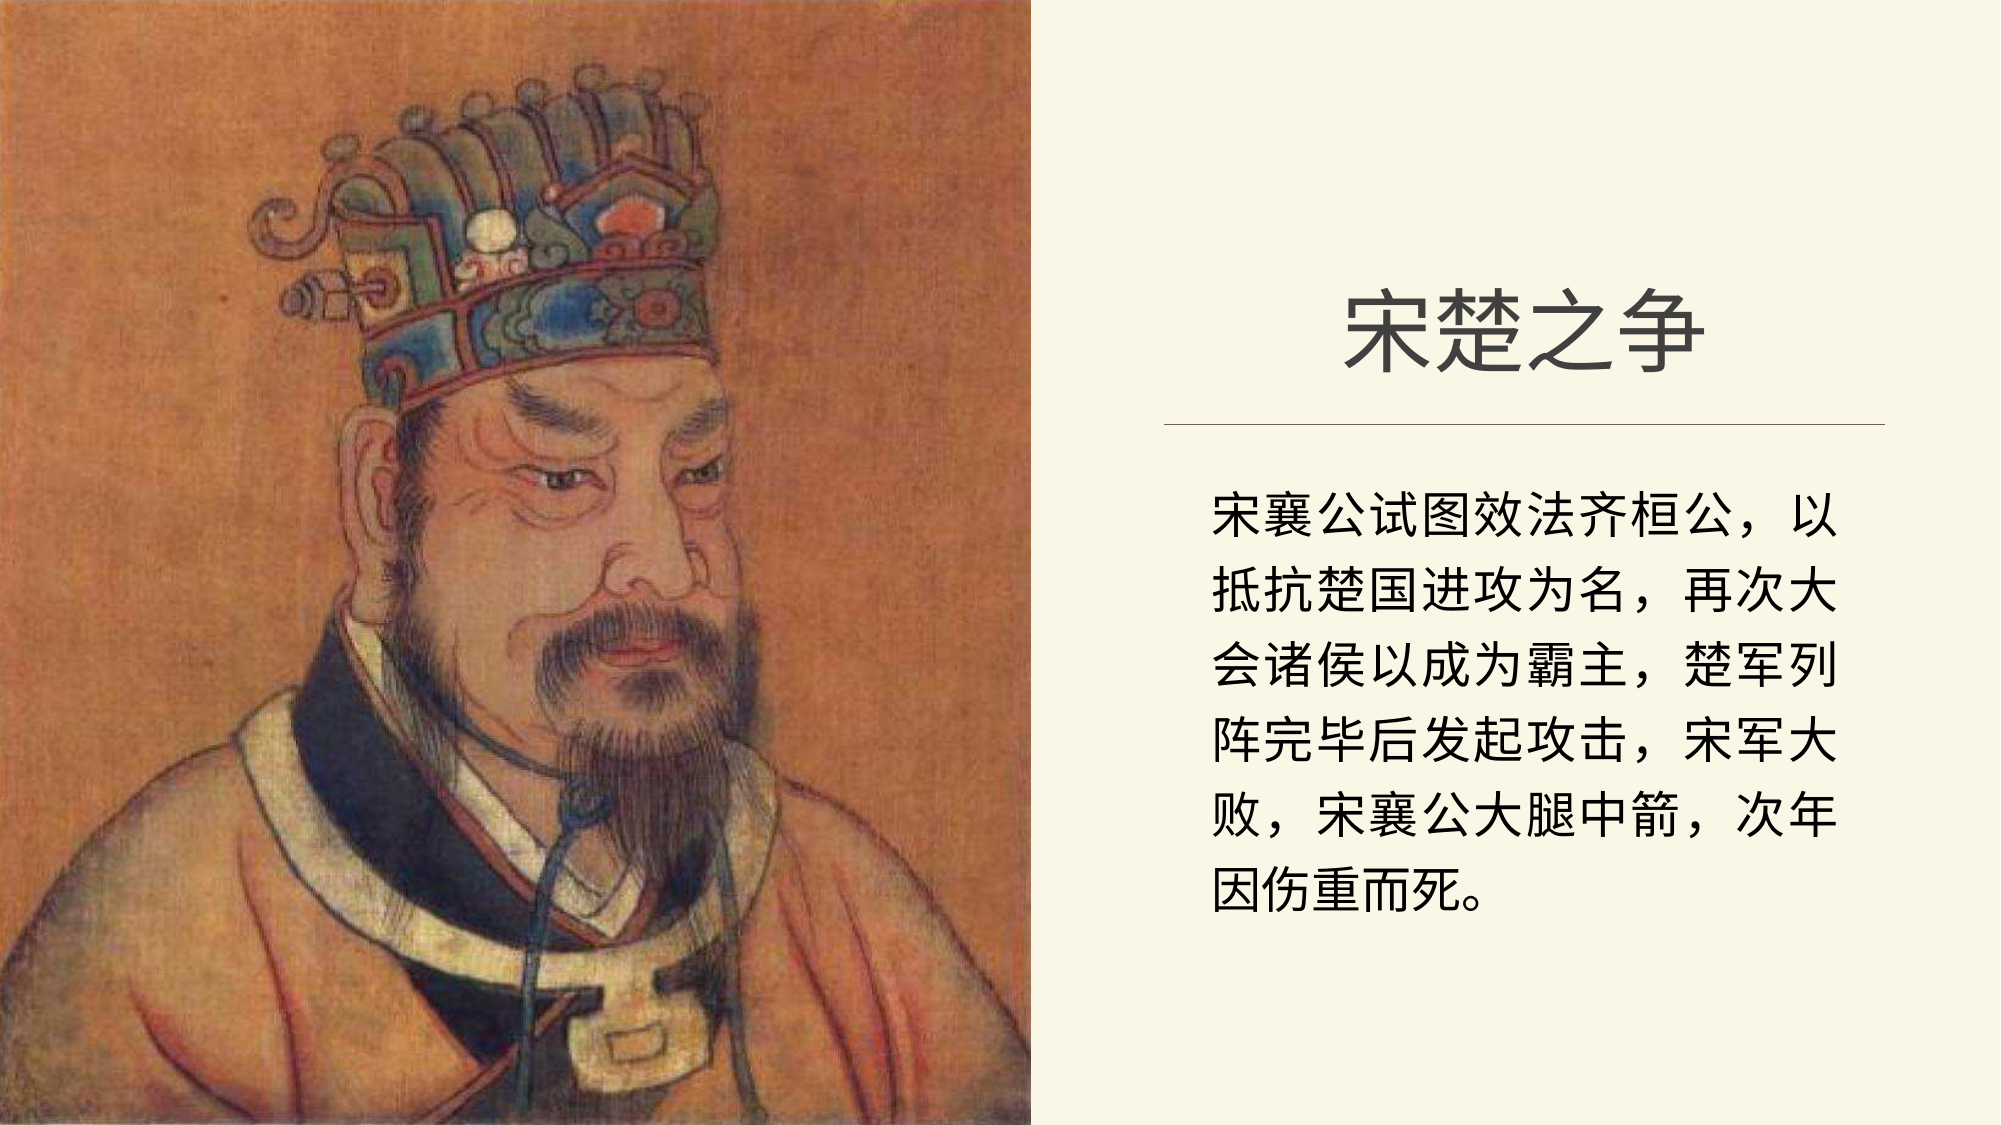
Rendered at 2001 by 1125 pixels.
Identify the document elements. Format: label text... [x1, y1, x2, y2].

text_box 宋襄公试图效法齐桓公，以抵抗楚国进攻为名，再次大会诸侯以成为霸主，楚军列阵完毕后发起攻击，宋军大败，宋襄公大腿中箭，次年因伤重而死。 [1196, 461, 1853, 927]
picture [0, 0, 1031, 1125]
text_box 宋楚之争 [1326, 266, 1724, 391]
